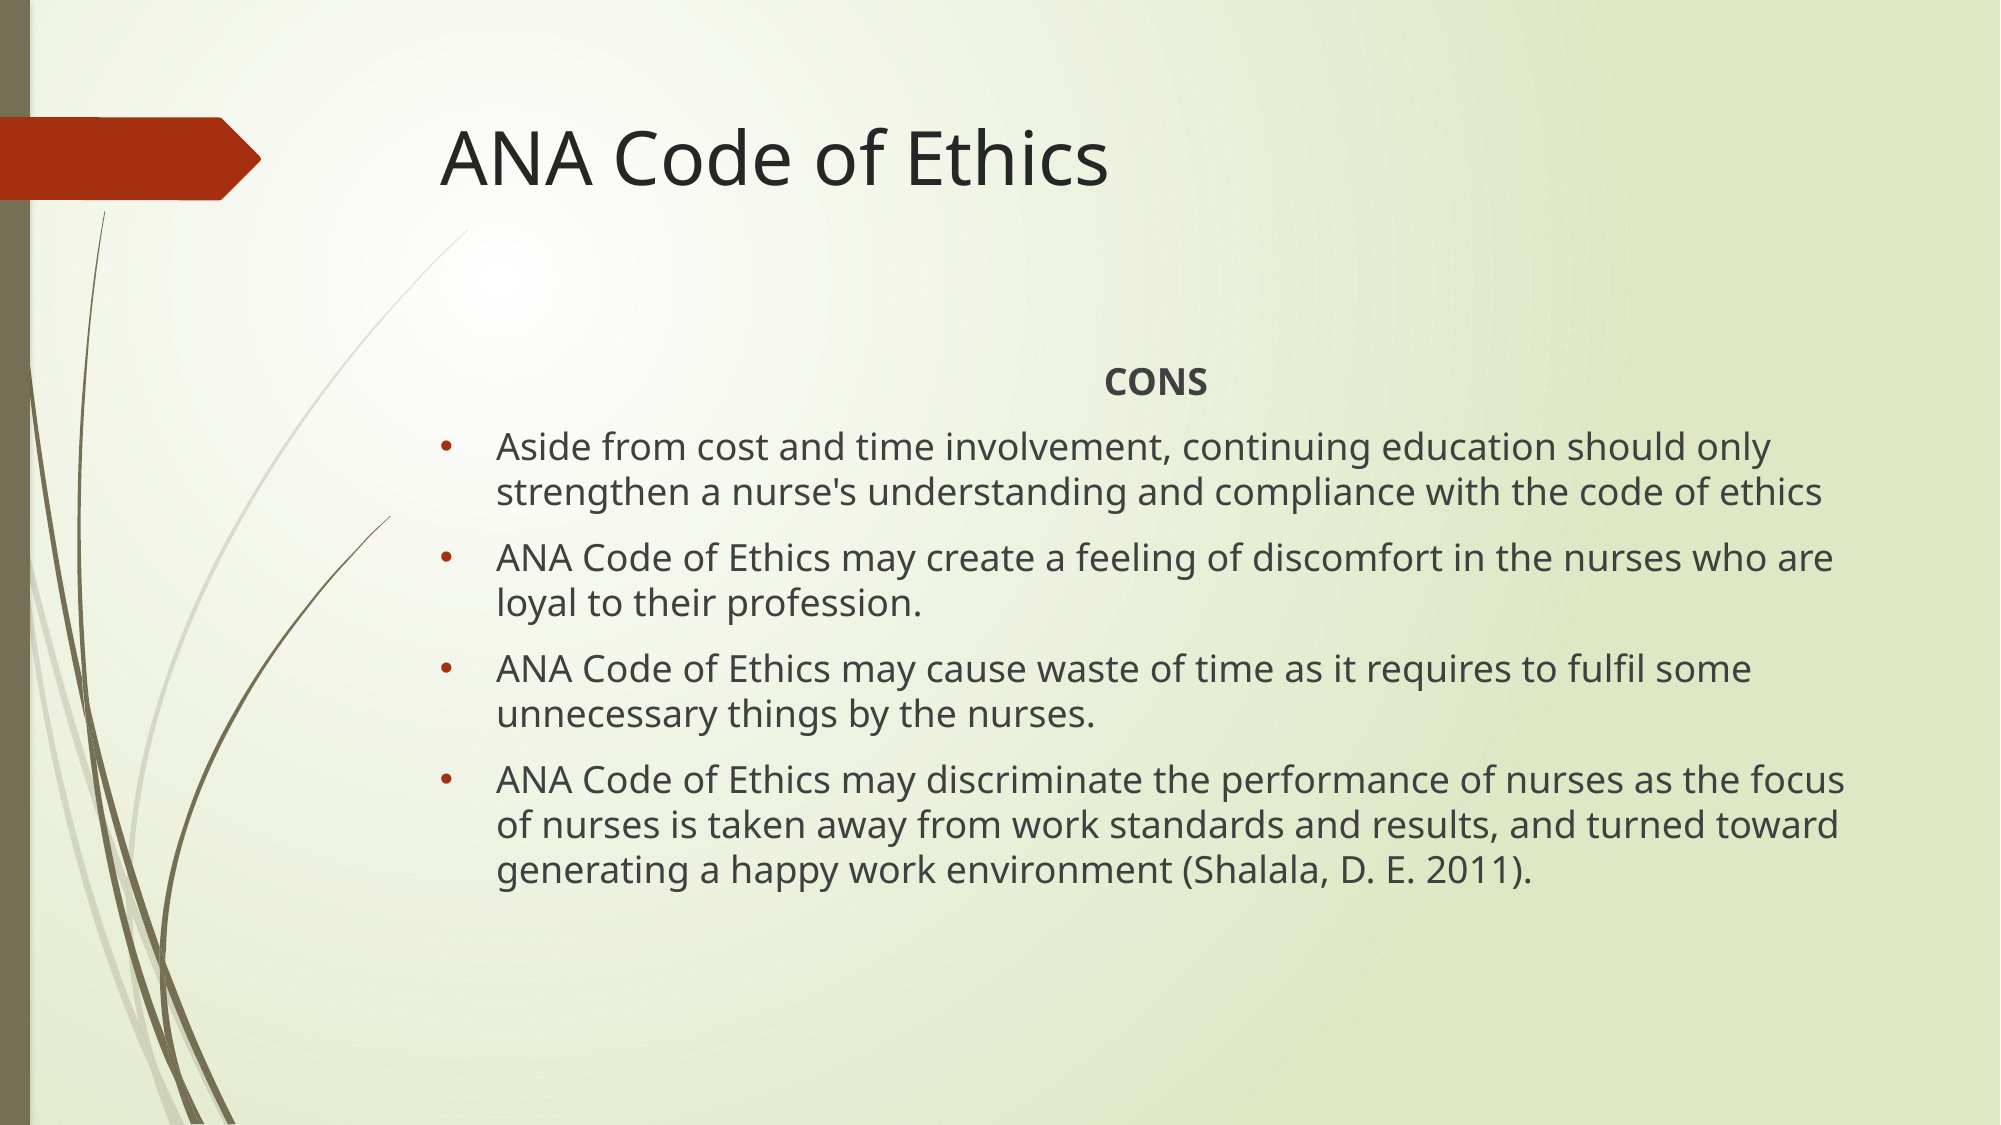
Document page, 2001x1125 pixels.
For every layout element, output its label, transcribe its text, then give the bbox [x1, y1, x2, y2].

title ANA Code of Ethics [425, 102, 1888, 313]
list CONS Aside from cost and time involvement, continuing education should only strengthen a nurse's understanding and compliance with the code of ethics ANA Code of Ethics may create a feeling of discomfort in the nurses who are loyal to their profession. ANA Code of Ethics may cause waste of time as it requires to fulfil some unnecessary things by the nurses. ANA Code of Ethics may discriminate the performance of nurses as the focus of nurses is taken away from work standards and results, and turned toward generating a happy work environment (Shalala, D. E. 2011). [424, 350, 1888, 970]
